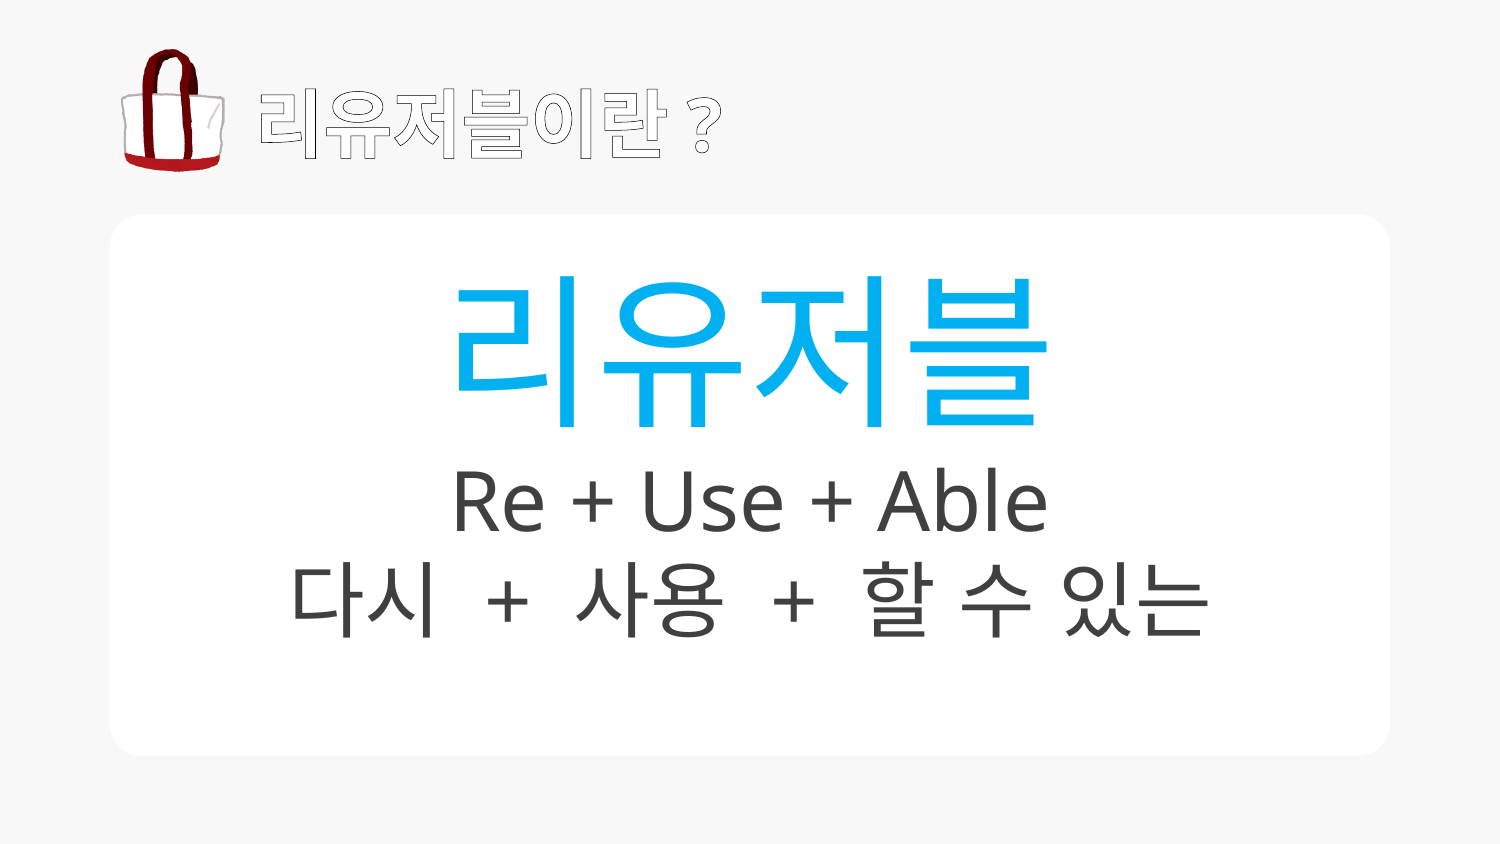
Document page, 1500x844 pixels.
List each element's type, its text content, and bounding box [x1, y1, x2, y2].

text_box [108, 213, 1392, 758]
text_box 리유저블이란? [239, 93, 1082, 151]
picture [109, 45, 233, 177]
text_box 리유저블 Re + Use + Able 다시 + 사용 + 할 수 있는 [157, 240, 1343, 656]
